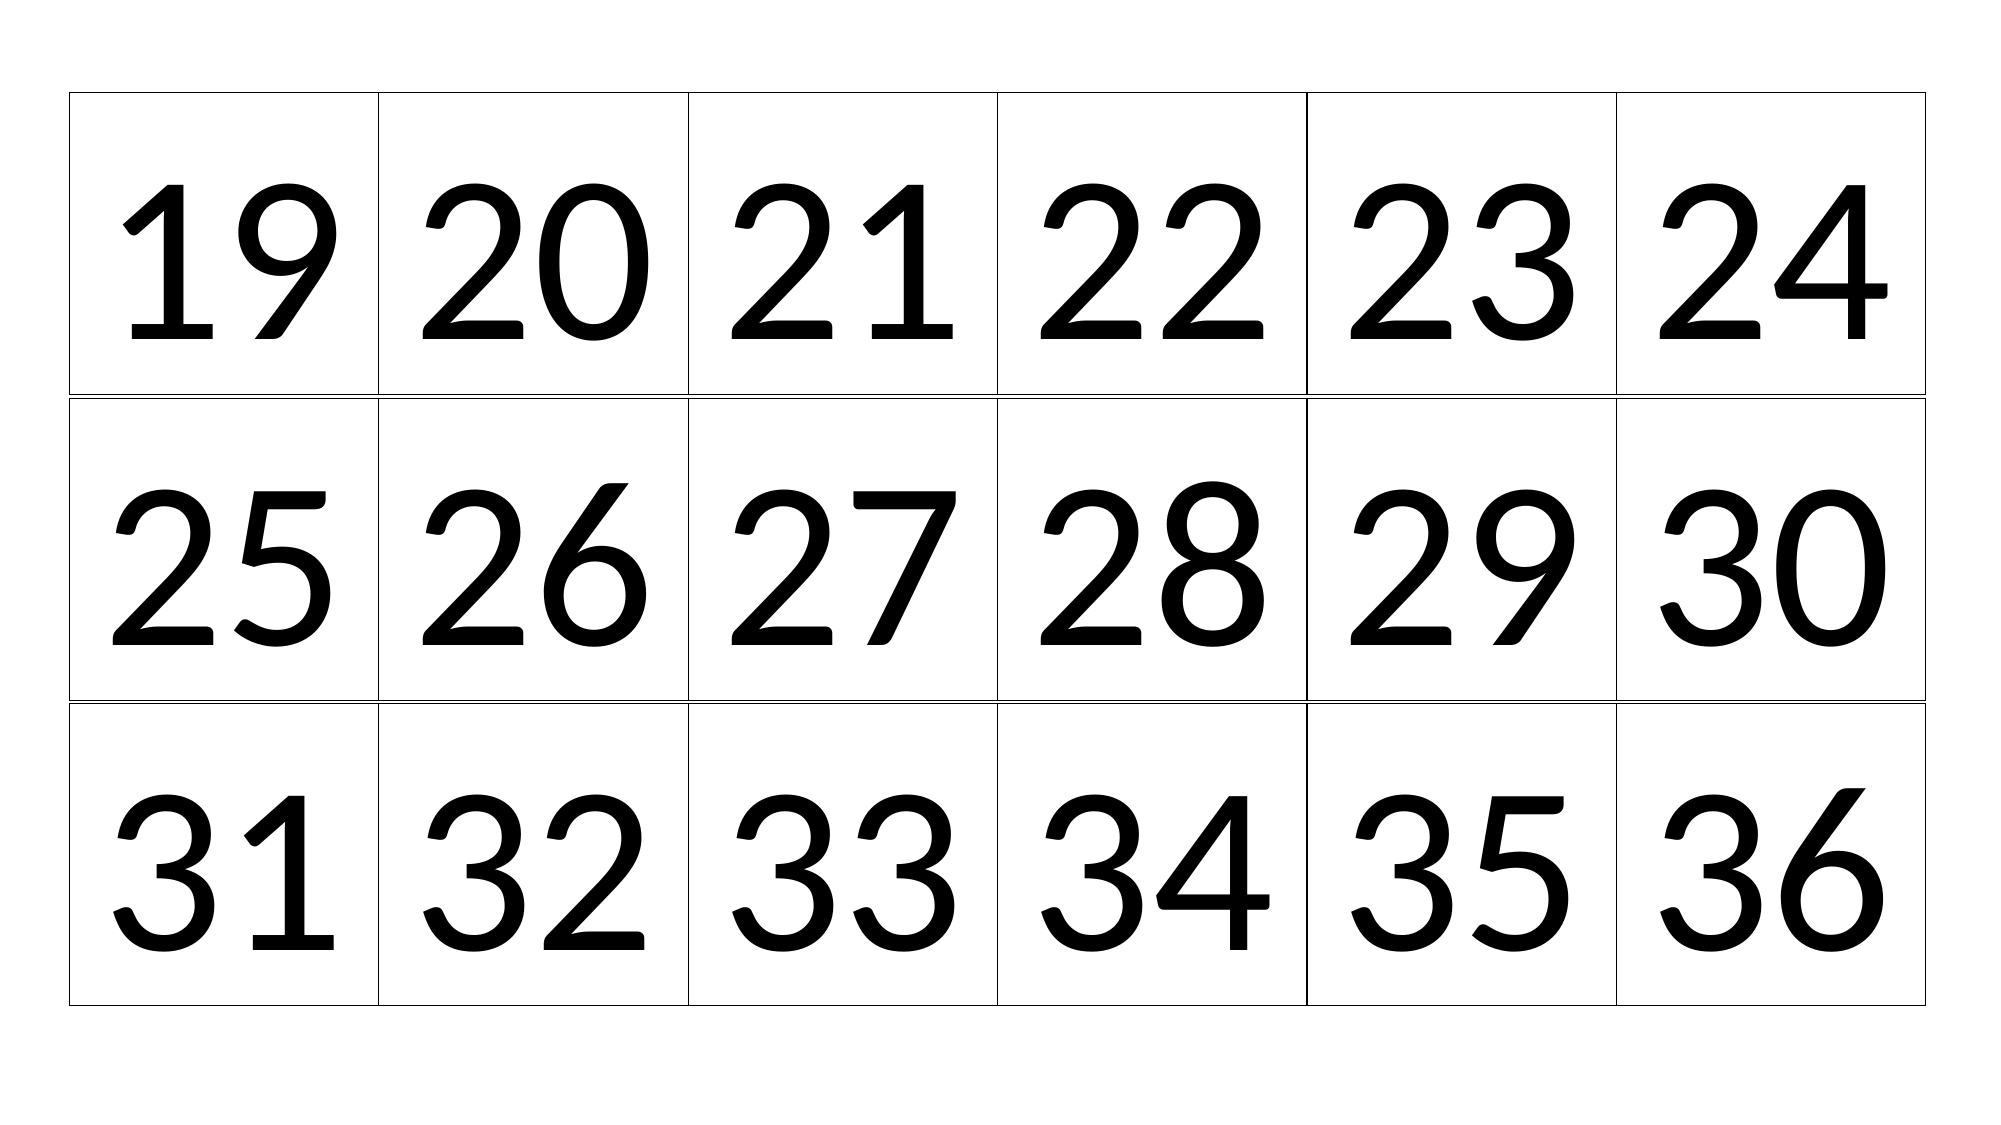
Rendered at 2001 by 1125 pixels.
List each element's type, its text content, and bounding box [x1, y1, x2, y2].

text_box 30 [1616, 398, 1926, 701]
text_box 31 [69, 703, 378, 1006]
text_box 27 [688, 398, 997, 701]
text_box 34 [997, 703, 1307, 1006]
text_box 25 [69, 398, 378, 701]
text_box 20 [378, 92, 688, 395]
text_box 32 [378, 703, 688, 1006]
text_box 24 [1616, 92, 1926, 395]
text_box 21 [688, 92, 997, 395]
text_box 28 [997, 398, 1307, 701]
text_box 29 [1307, 398, 1616, 701]
text_box 19 [69, 92, 378, 395]
text_box 33 [688, 703, 997, 1006]
text_box 35 [1307, 703, 1616, 1006]
text_box 23 [1307, 92, 1616, 395]
text_box 22 [997, 92, 1307, 395]
text_box 36 [1616, 703, 1926, 1006]
text_box 26 [378, 398, 688, 701]
